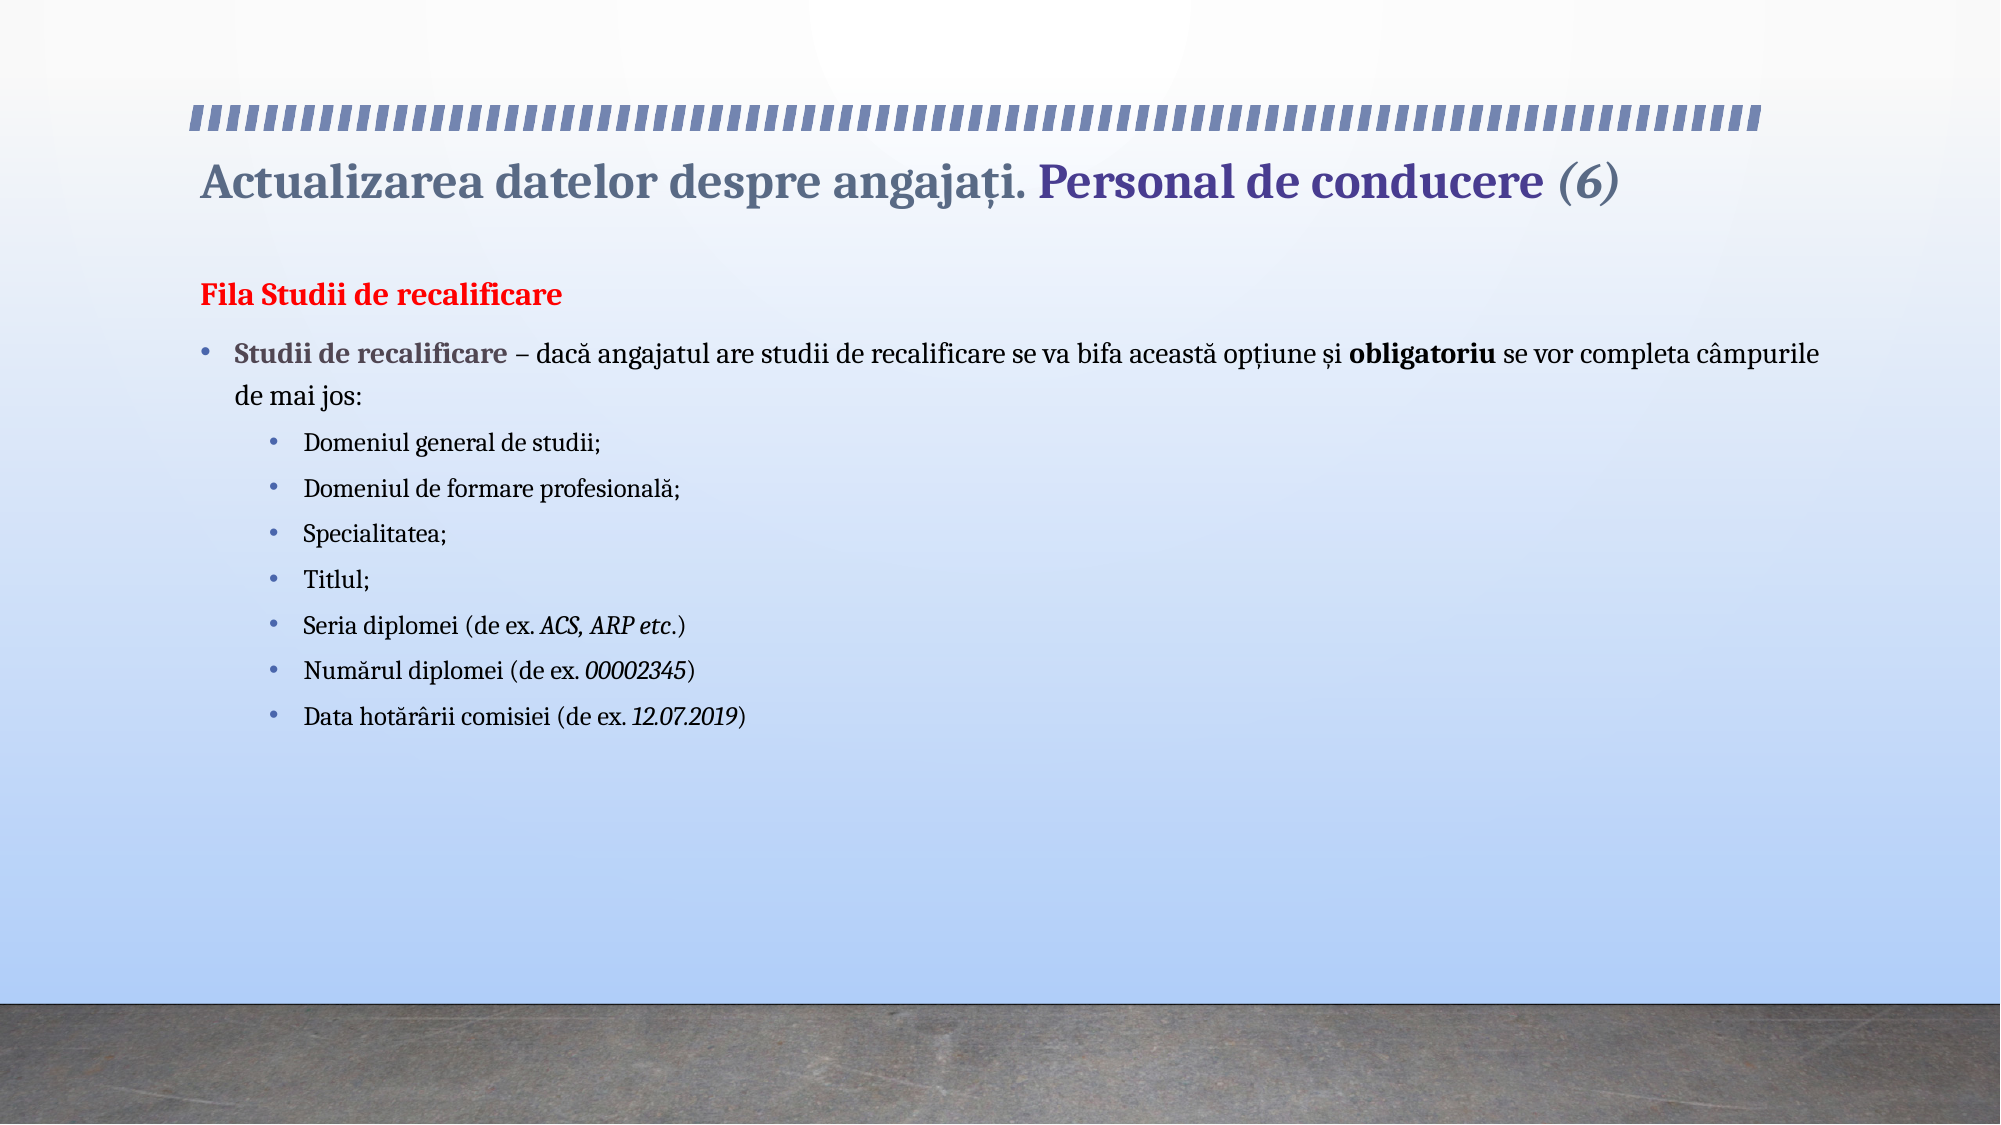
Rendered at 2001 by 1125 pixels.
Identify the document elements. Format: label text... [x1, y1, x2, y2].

title Actualizarea datelor despre angajați. Personal de conducere (6) [185, 148, 1815, 257]
picture [0, 1004, 2000, 1124]
list Fila Studii de recalificare Studii de recalificare – dacă angajatul are studii de recalificare se va bifa această opțiune și obligatoriu se vor completa câmpurile de mai jos: Domeniul general de studii; Domeniul de formare profesională; Specialitatea; Titlul; Seria diplomei (de ex. ACS, ARP etc.) Numărul diplomei (de ex. 00002345) Data hotărârii comisiei (de ex. 12.07.2019) [185, 257, 1839, 741]
